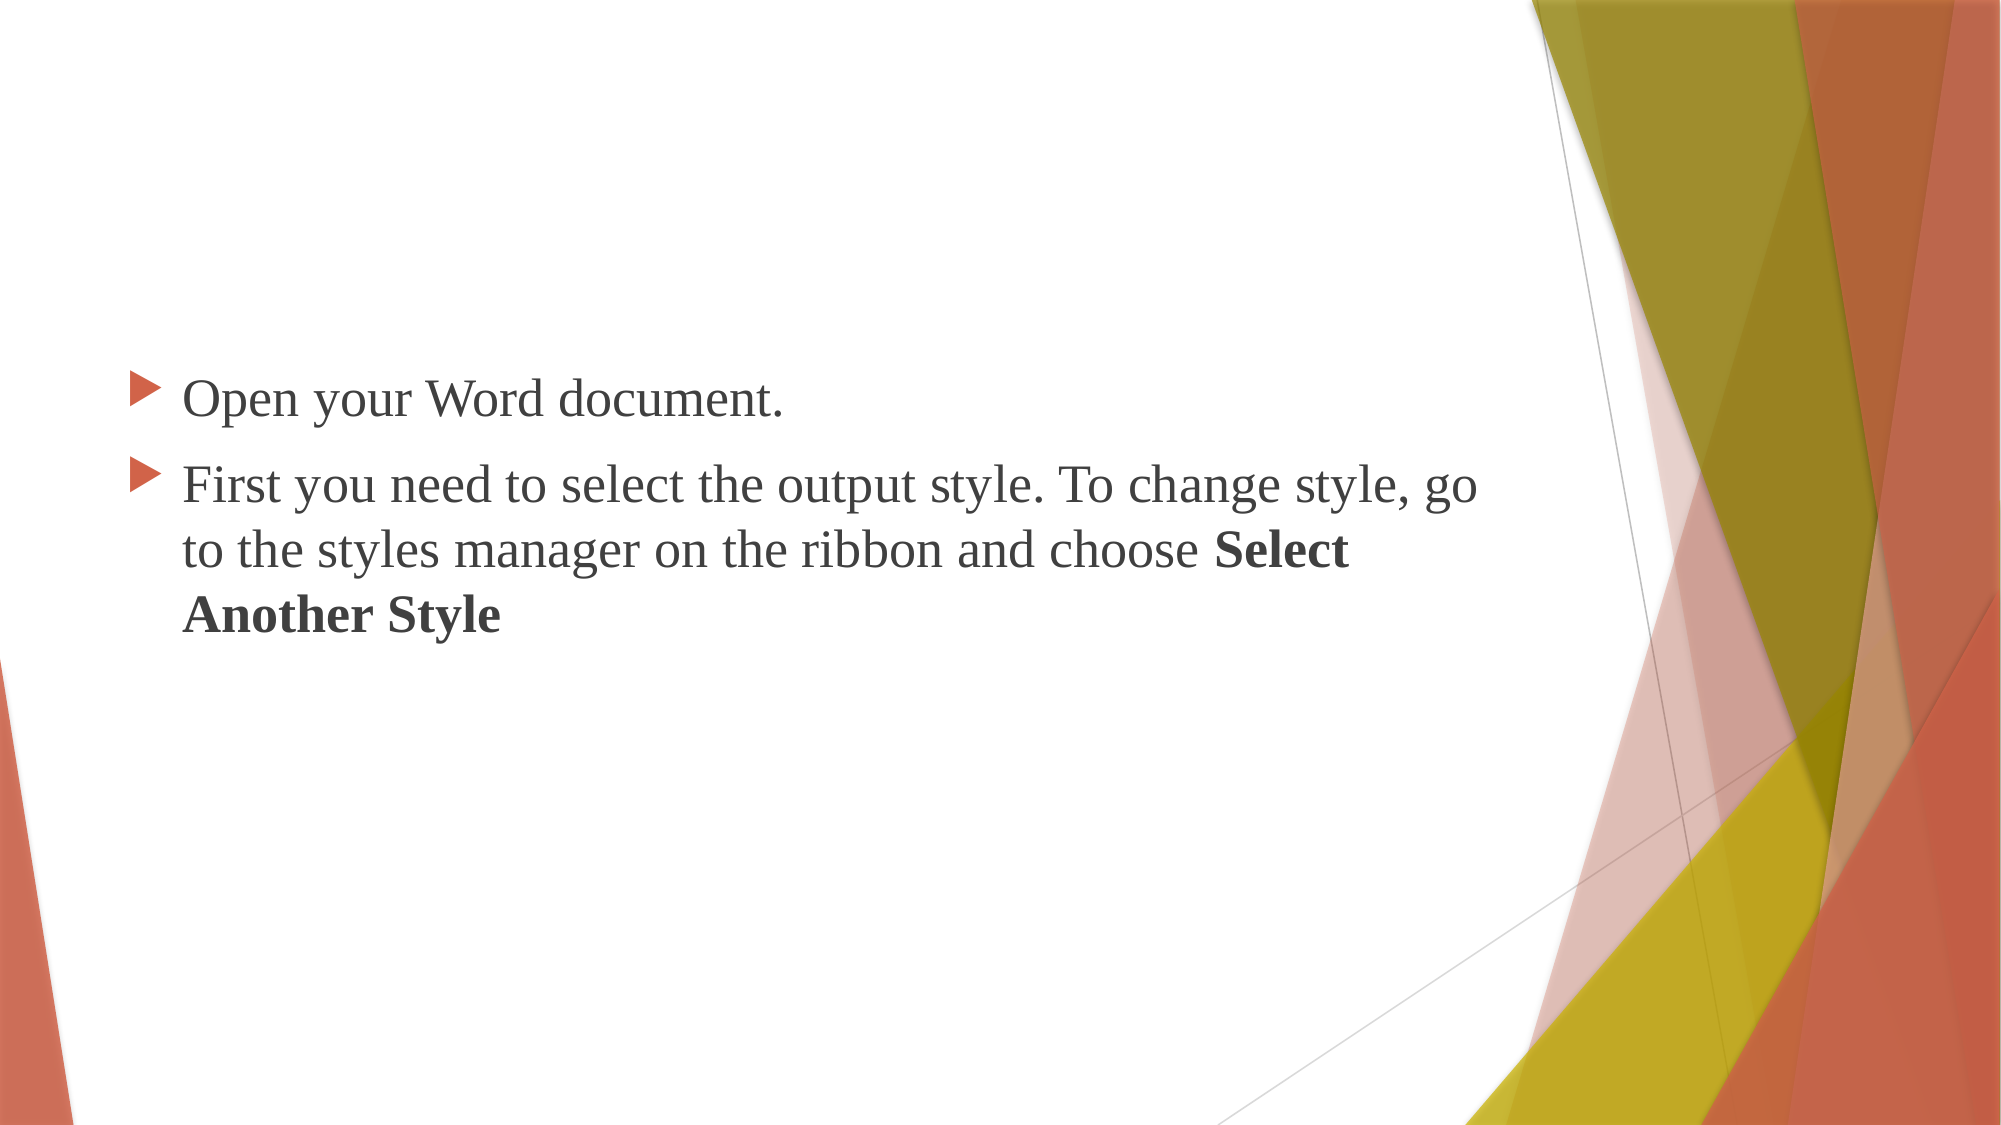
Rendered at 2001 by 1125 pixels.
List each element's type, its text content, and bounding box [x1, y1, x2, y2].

list Open your Word document. First you need to select the output style. To change style, go to the styles manager on the ribbon and choose Select Another Style [111, 354, 1522, 992]
